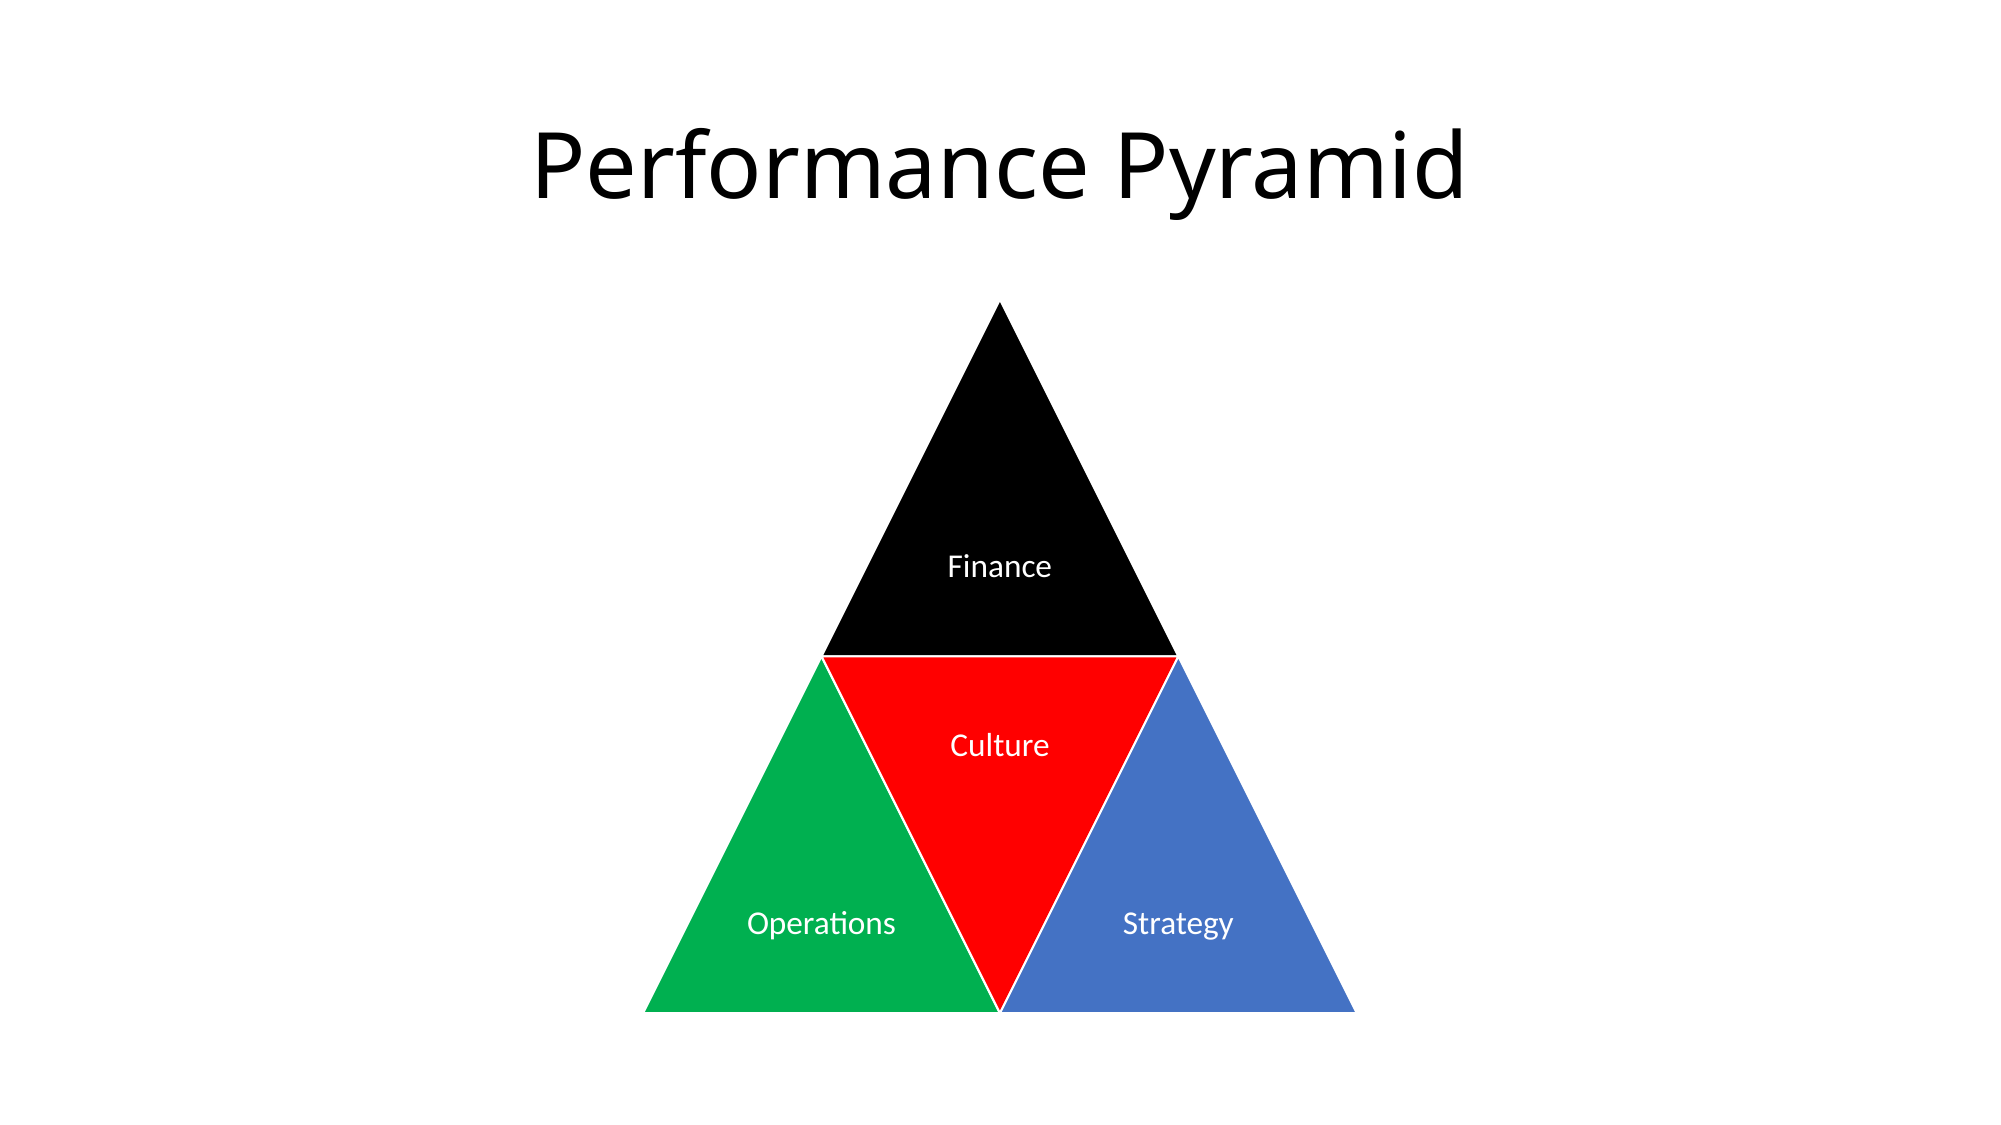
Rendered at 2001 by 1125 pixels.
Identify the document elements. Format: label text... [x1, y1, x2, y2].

title Performance Pyramid [137, 59, 1863, 278]
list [137, 299, 1863, 1014]
